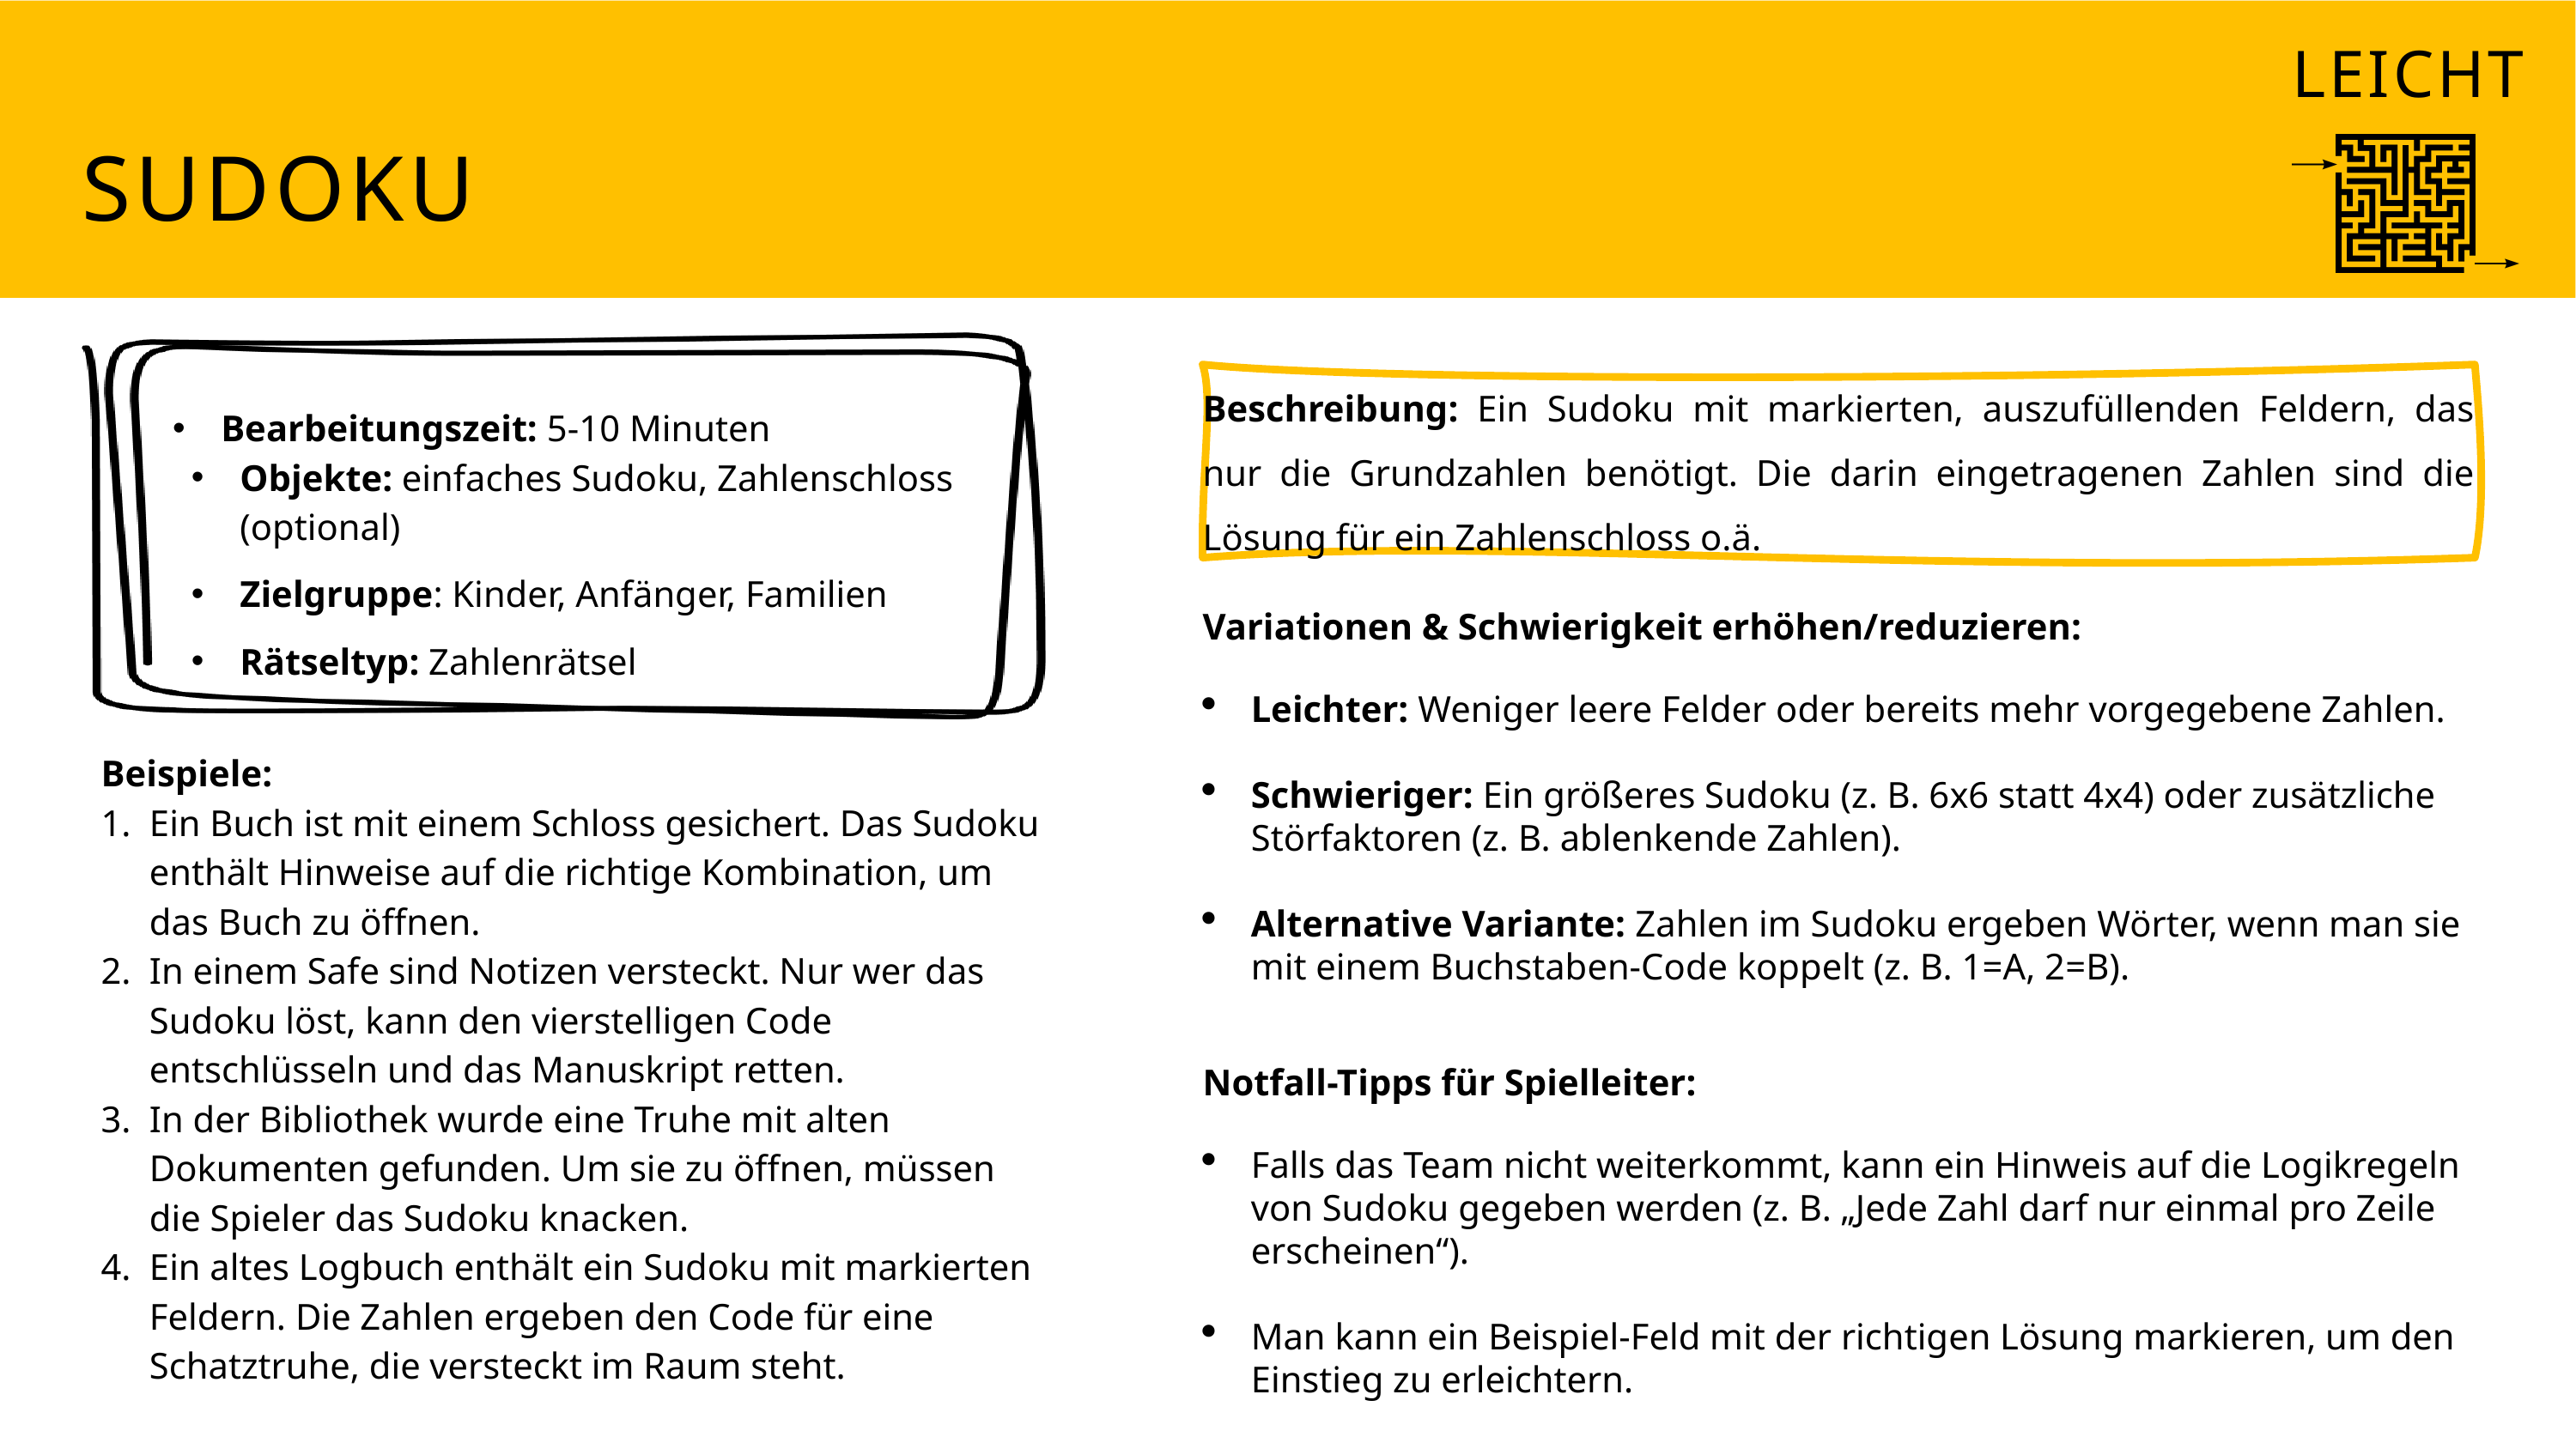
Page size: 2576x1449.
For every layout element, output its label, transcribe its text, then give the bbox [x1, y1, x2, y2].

text_box Beschreibung: Ein Sudoku mit markierten, auszufüllenden Feldern, das nur die Grundzahlen benötigt. Die darin eingetragenen Zahlen sind die Lösung für ein Zahlenschloss o.ä. [1202, 364, 2482, 563]
text_box [82, 332, 1048, 719]
text_box Beispiele: Ein Buch ist mit einem Schloss gesichert. Das Sudoku enthält Hinweise auf die richtige Kombination, um das Buch zu öffnen. In einem Safe sind Notizen versteckt. Nur wer das Sudoku löst, kann den vierstelligen Code entschlüsseln und das Manuskript retten. In der Bibliothek wurde eine Truhe mit alten Dokumenten gefunden. Um sie zu öffnen, müssen die Spieler das Sudoku knacken. Ein altes Logbuch enthält ein Sudoku mit markierten Feldern. Die Zahlen ergeben den Code für eine Schatztruhe, die versteckt im Raum steht. [100, 729, 1049, 1387]
text_box LEICHT [2292, 39, 2570, 111]
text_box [2292, 133, 2520, 274]
text_box Variationen & Schwierigkeit erhöhen/reduzieren: Leichter: Weniger leere Felder oder bereits mehr vorgegebene Zahlen. Schwieriger: Ein größeres Sudoku (z. B. 6x6 statt 4x4) oder zusätzliche Störfaktoren (z. B. ablenkende Zahlen). Alternative Variante: Zahlen im Sudoku ergeben Wörter, wenn man sie mit einem Buchstaben-Code koppelt (z. B. 1=A, 2=B). [1202, 604, 2476, 987]
text_box SUDOKU [82, 115, 2071, 239]
text_box Bearbeitungszeit: 5-10 Minuten Objekte: einfaches Sudoku, Zahlenschloss (optional) Zielgruppe: Kinder, Anfänger, Familien Rätseltyp: Zahlenrätsel [126, 368, 981, 682]
text_box [0, 0, 2576, 300]
text_box Notfall-Tipps für Spielleiter: Falls das Team nicht weiterkommt, kann ein Hinweis auf die Logikregeln von Sudoku gegeben werden (z. B. „Jede Zahl darf nur einmal pro Zeile erscheinen“). Man kann ein Beispiel-Feld mit der richtigen Lösung markieren, um den Einstieg zu erleichtern. [1202, 1052, 2476, 1400]
